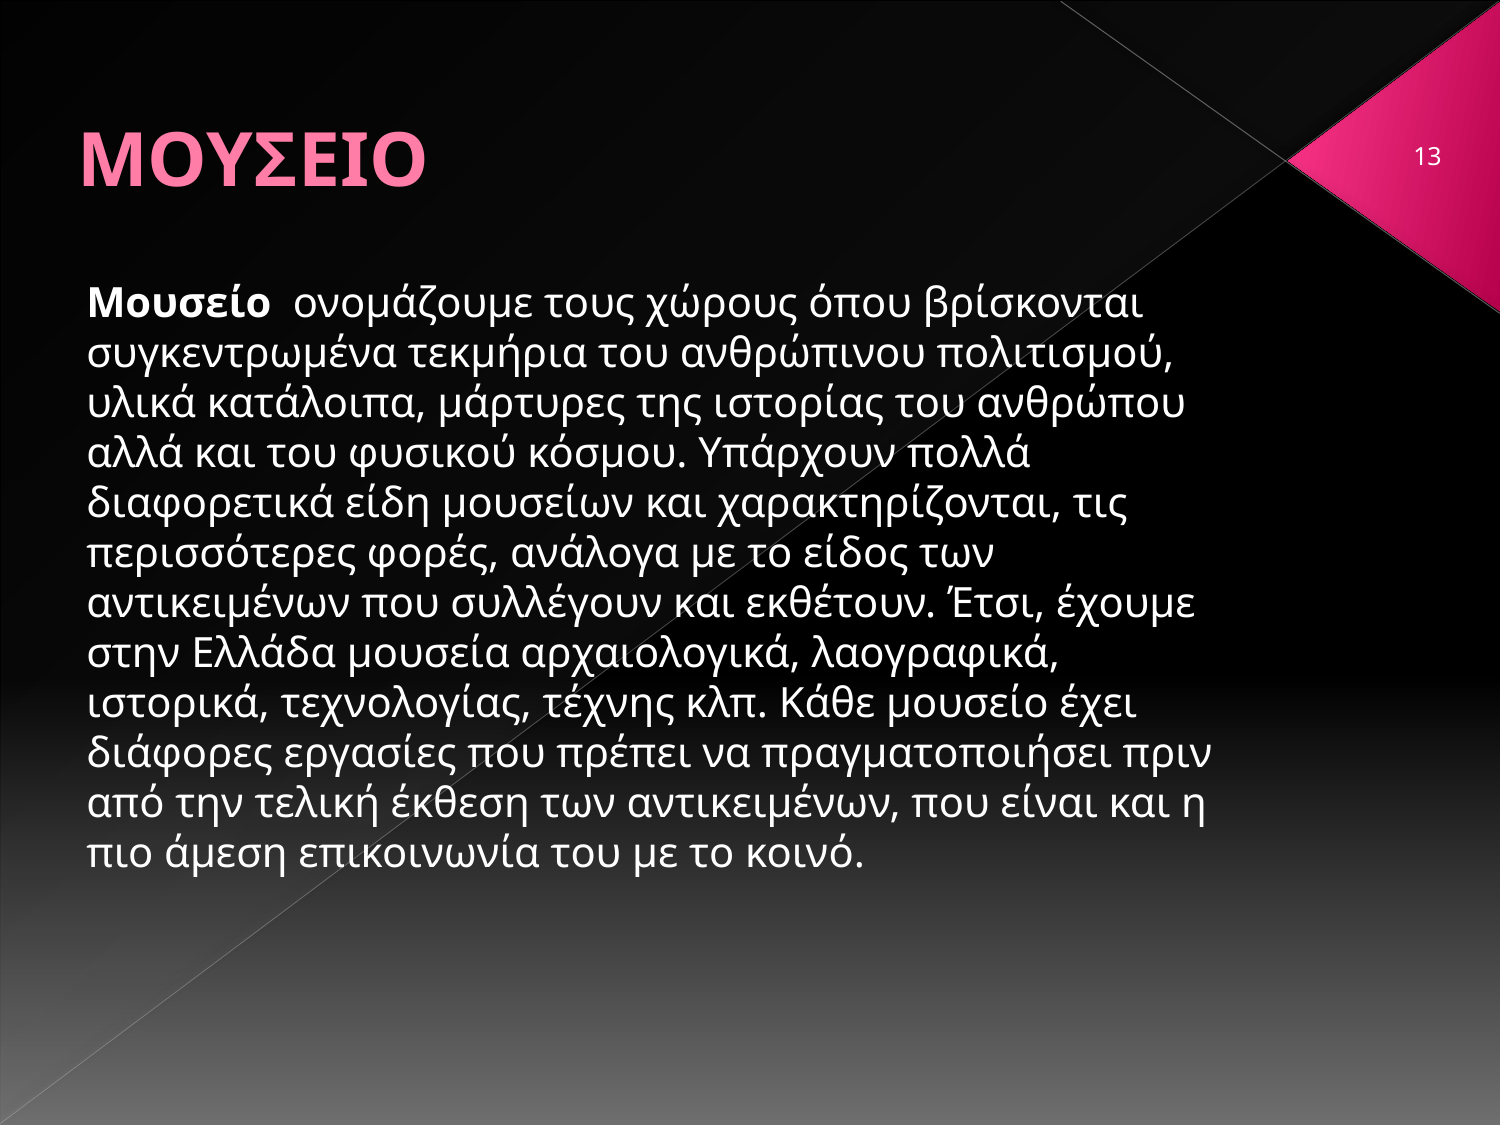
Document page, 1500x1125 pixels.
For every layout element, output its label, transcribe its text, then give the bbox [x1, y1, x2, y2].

title ΜΟΥΣΕΙΟ [62, 44, 1250, 267]
list Μουσείο ονομάζουμε τους χώρους όπου βρίσκονται συγκεντρωμένα τεκμήρια του ανθρώπινου πολιτισμού, υλικά κατάλοιπα, μάρτυρες της ιστορίας του ανθρώπου αλλά και του φυσικού κόσμου. Υπάρχουν πολλά διαφορετικά είδη μουσείων και χαρακτηρίζονται, τις περισσότερες φορές, ανάλογα με το είδος των αντικειμένων που συλλέγουν και εκθέτουν. Έτσι, έχουμε στην Ελλάδα μουσεία αρχαιολογικά, λαογραφικά, ιστορικά, τεχνολογίας, τέχνης κλπ. Κάθε μουσείο έχει διάφορες εργασίες που πρέπει να πραγματοποιήσει πριν από την τελική έκθεση των αντικειμένων, που είναι και η πιο άμεση επικοινωνία του με το κοινό. [62, 267, 1254, 973]
slide_number 13 [1386, 132, 1469, 183]
